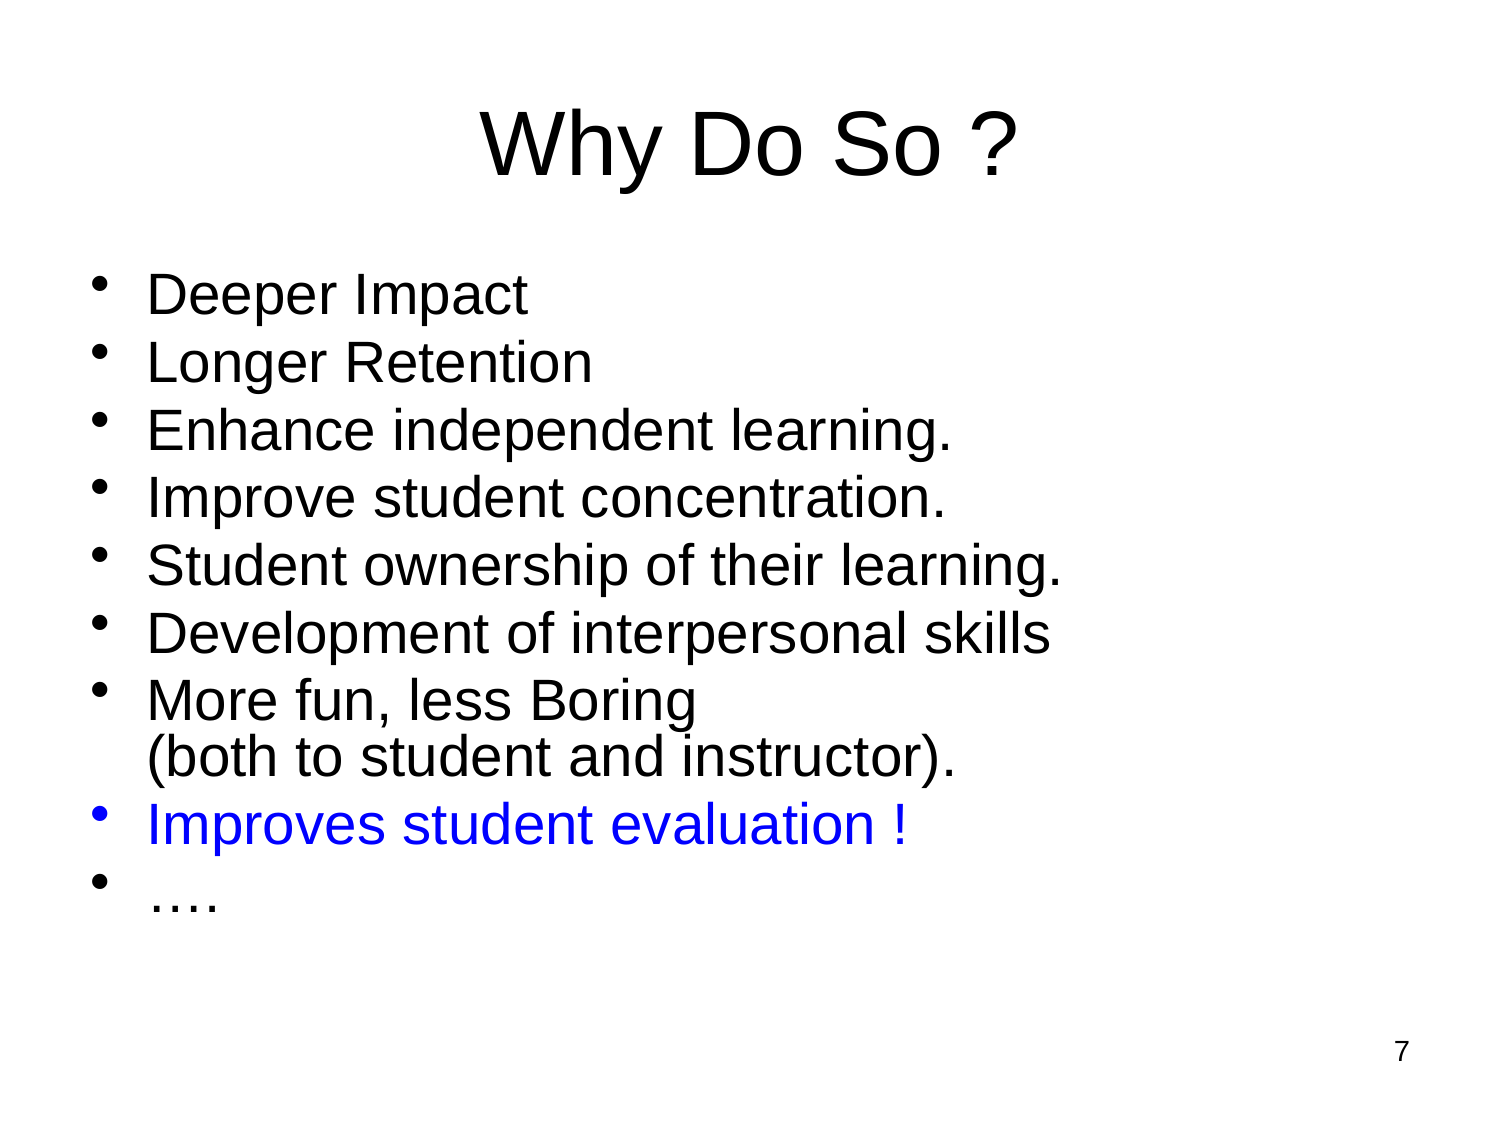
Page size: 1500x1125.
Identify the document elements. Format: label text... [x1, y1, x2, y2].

title Why Do So ? [74, 44, 1426, 233]
list Deeper Impact Longer Retention Enhance independent learning. Improve student concentration. Student ownership of their learning. Development of interpersonal skills More fun, less Boring (both to student and instructor). Improves student evaluation ! …. [74, 262, 1426, 1006]
slide_number 7 [1074, 1024, 1426, 1103]
